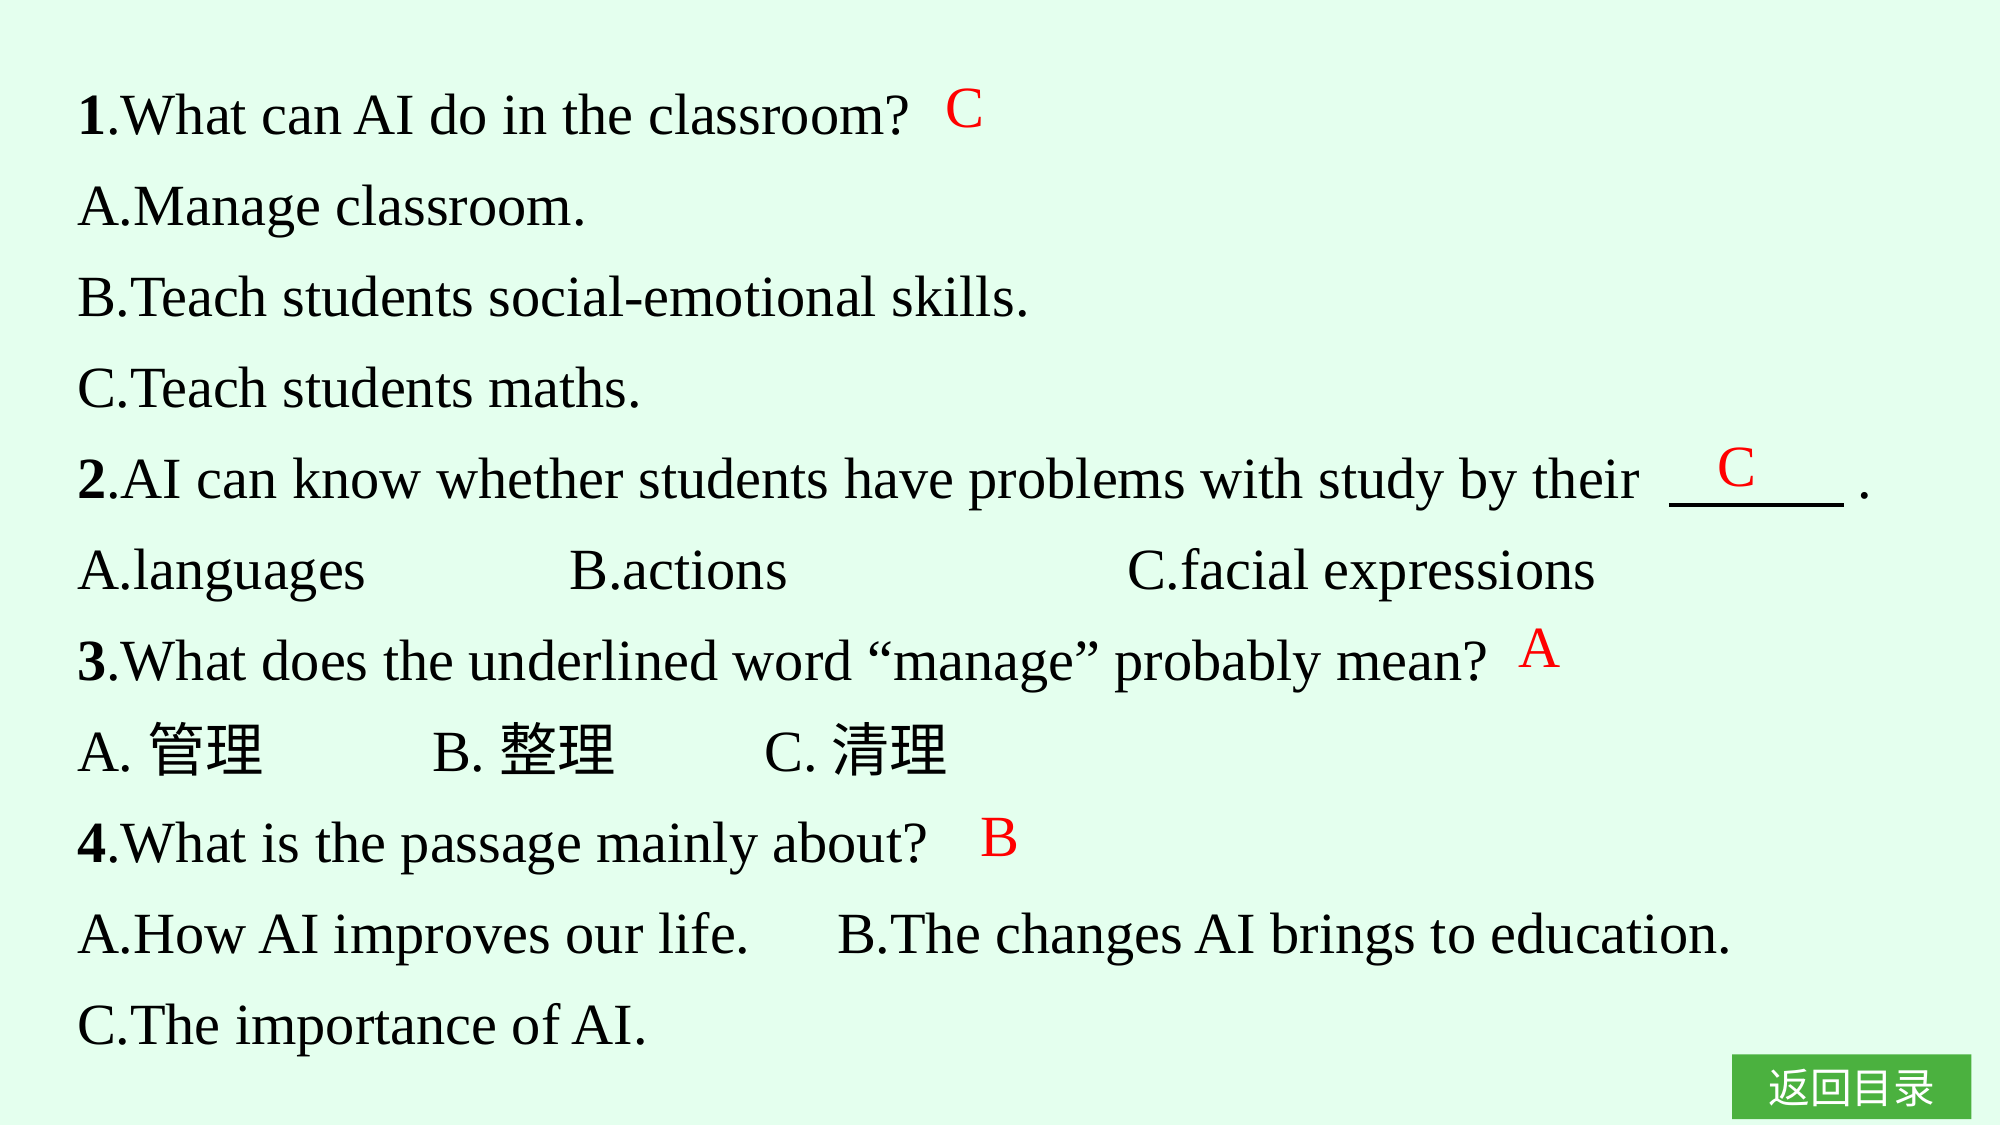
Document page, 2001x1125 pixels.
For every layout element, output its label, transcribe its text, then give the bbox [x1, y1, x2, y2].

text_box C [930, 62, 1000, 147]
text_box B [965, 790, 1035, 875]
text_box 1.What can AI do in the classroom? A.Manage classroom. B.Teach students social-emotional skills. C.Teach students maths. 2.AI can know whether students have problems with study by their . A.languages B.actions C.facial expressions 3.What does the underlined word “manage” probably mean? A.管理 B.整理 C.清理 4.What is the passage mainly about? A.How AI improves our life. B.The changes AI brings to education. C.The importance of AI. [62, 48, 1938, 1064]
text_box C [1702, 421, 1772, 506]
text_box A [1504, 601, 1576, 687]
